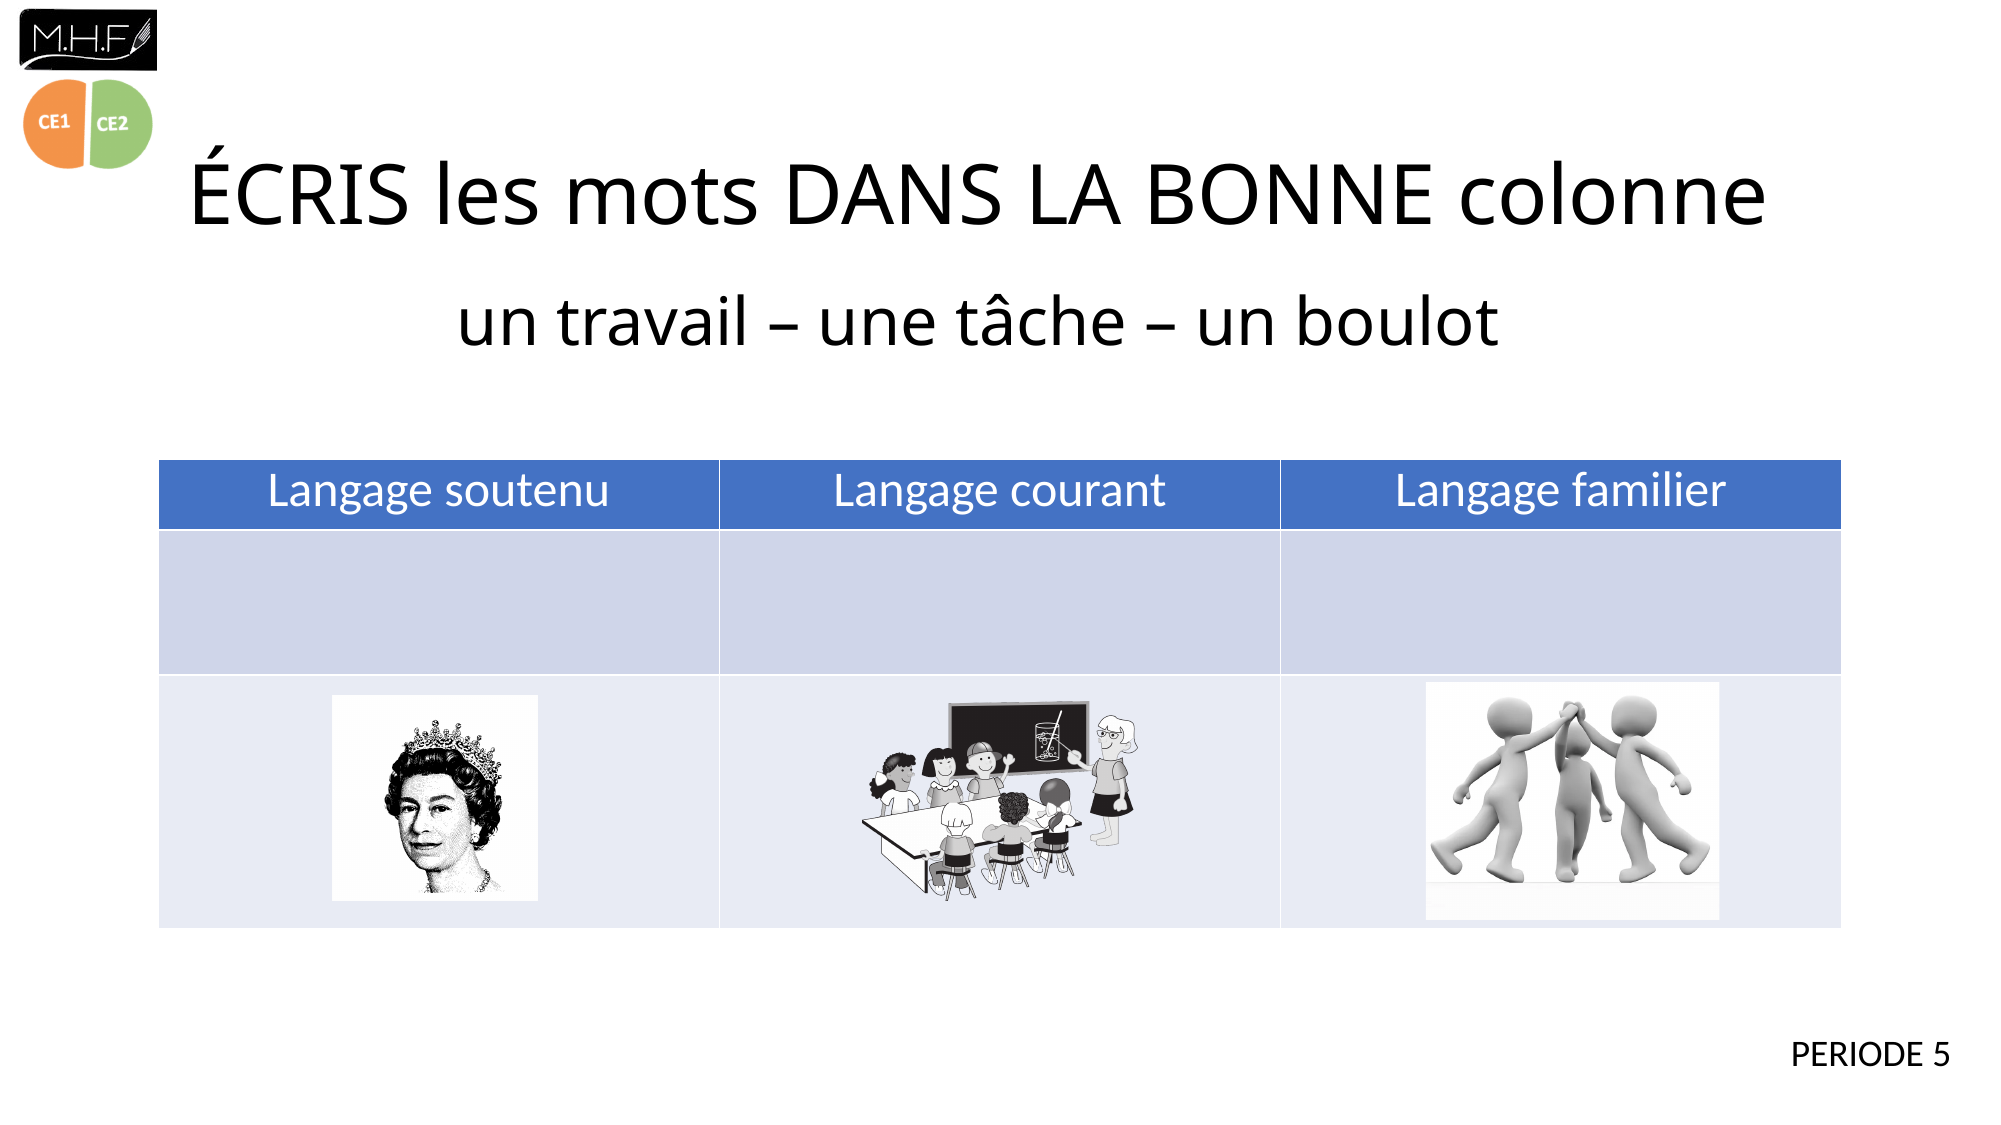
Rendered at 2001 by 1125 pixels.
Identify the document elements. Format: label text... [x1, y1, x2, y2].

table_cell [720, 676, 1280, 928]
table_header Langage familier [1281, 460, 1841, 529]
title ÉCRIS les mots DANS LA BONNE colonne un travail – une tâche – un boulot [158, 99, 1800, 413]
table_cell [1281, 676, 1841, 928]
picture [1, 7, 177, 207]
table_header Langage courant [720, 460, 1280, 529]
text_box PERIODE 5 [1362, 1021, 1967, 1082]
table_cell [720, 531, 1280, 674]
picture [332, 695, 538, 901]
table_header Langage soutenu [159, 460, 719, 529]
table_cell [159, 676, 719, 928]
picture [862, 701, 1138, 901]
table_cell [159, 531, 719, 674]
table_cell [1281, 531, 1841, 674]
picture [1425, 682, 1720, 920]
